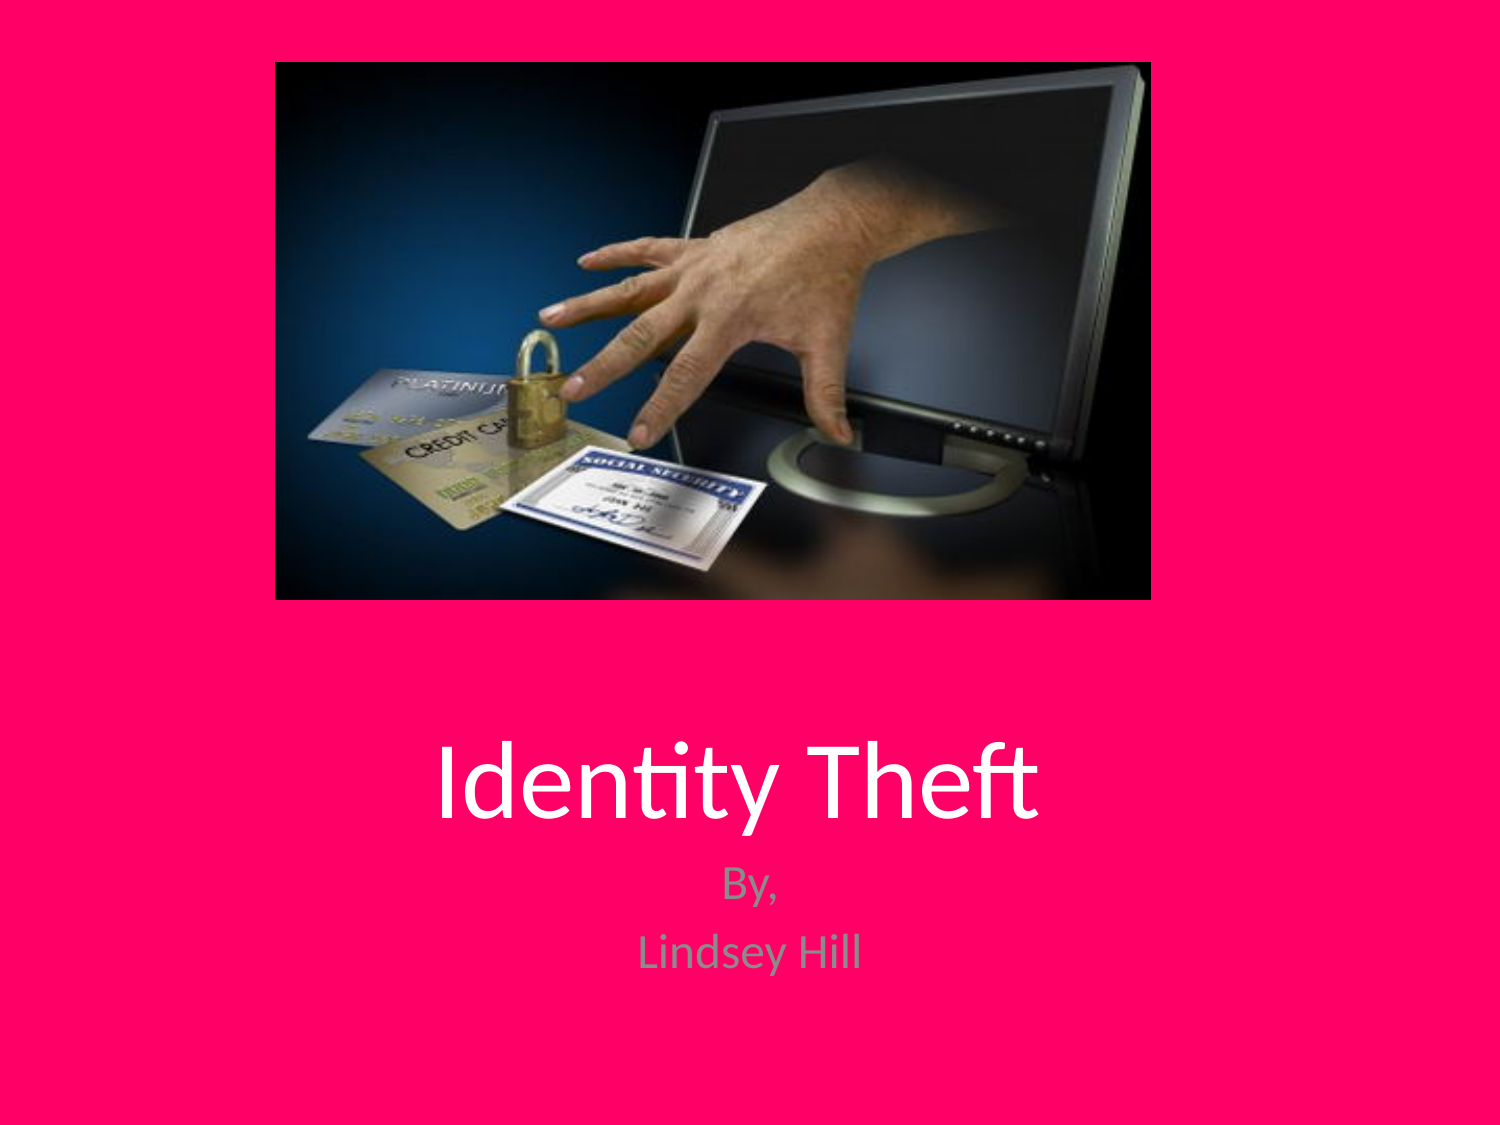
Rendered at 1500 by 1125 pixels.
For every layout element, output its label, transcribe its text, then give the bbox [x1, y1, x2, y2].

picture [274, 62, 1151, 601]
subtitle Identity Theft By, Lindsey Hill [225, 699, 1275, 988]
